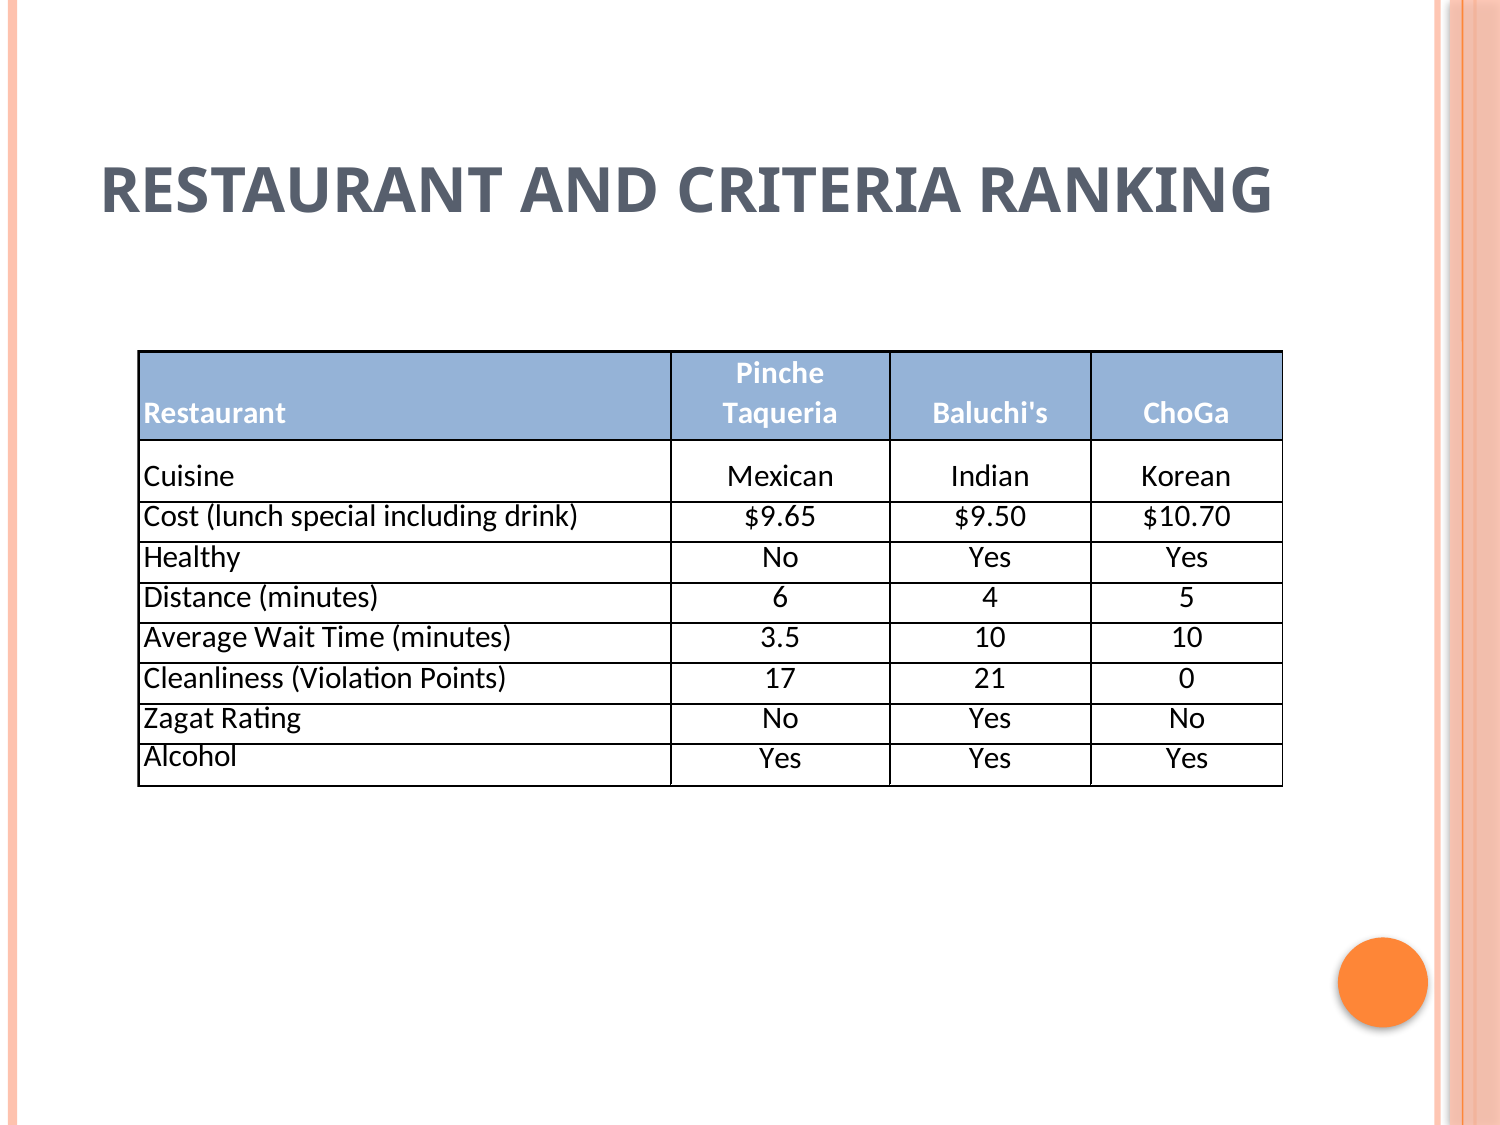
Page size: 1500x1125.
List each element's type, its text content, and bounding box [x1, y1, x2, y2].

title Restaurant and Criteria Ranking [75, 45, 1300, 233]
picture [136, 349, 1285, 789]
